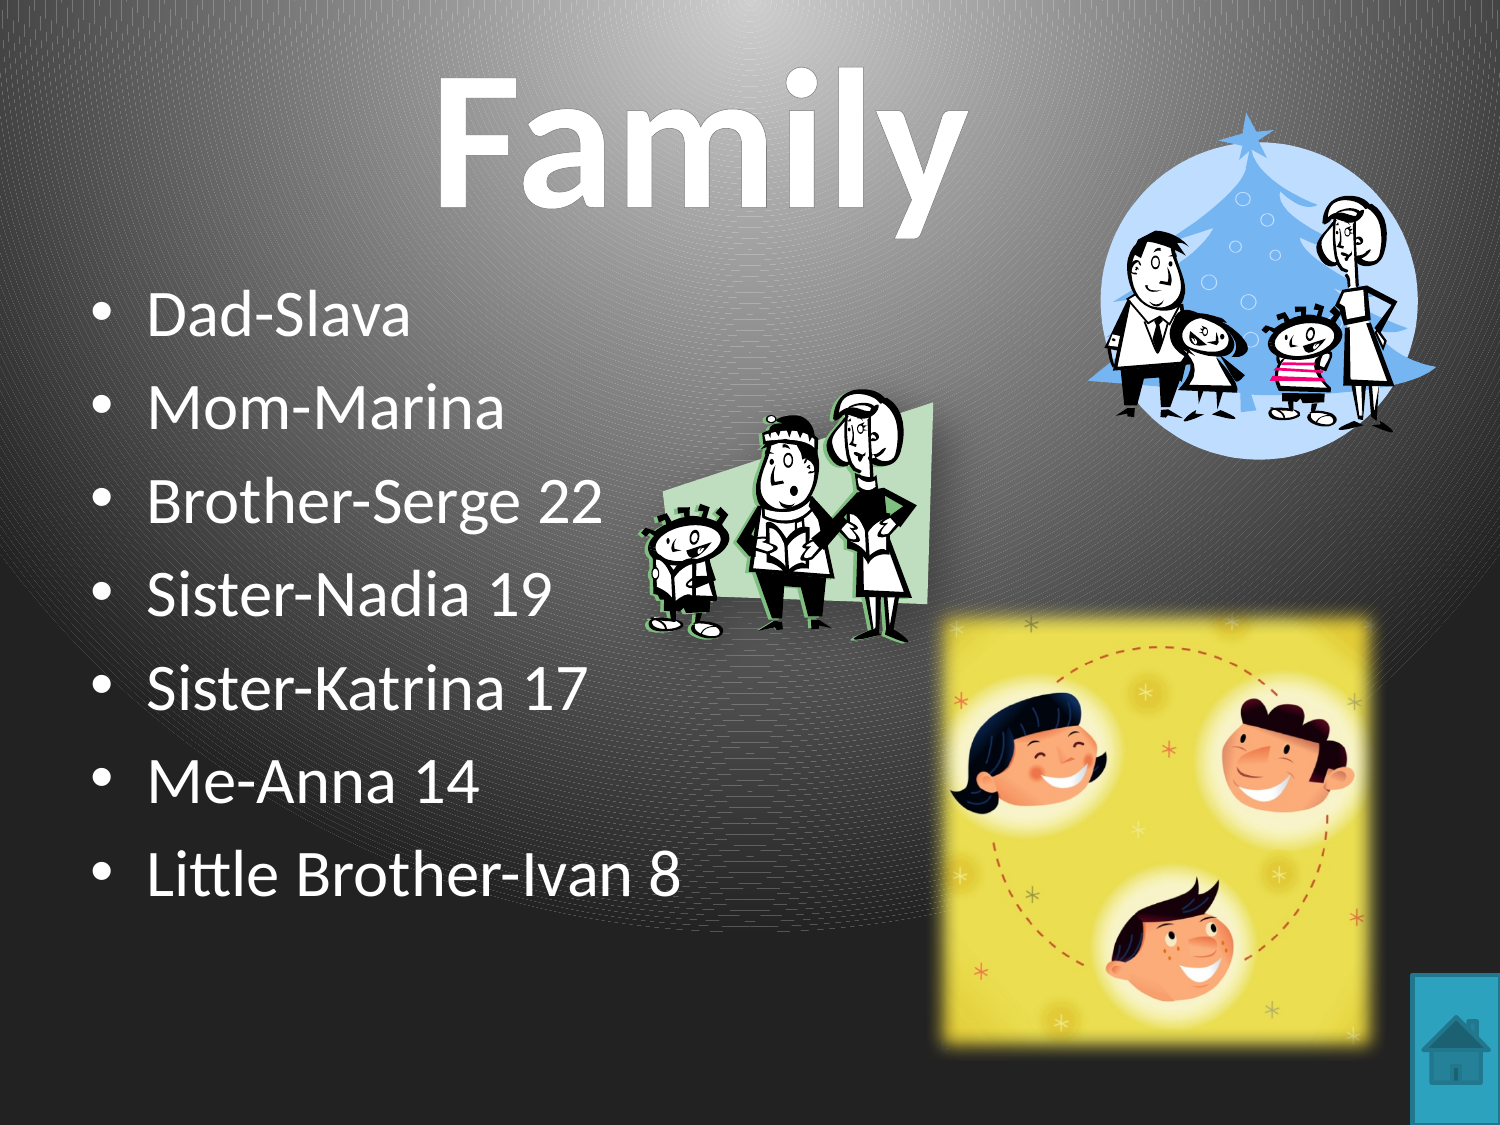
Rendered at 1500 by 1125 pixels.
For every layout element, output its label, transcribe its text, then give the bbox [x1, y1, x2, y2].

list Dad-Slava Mom-Marina Brother-Serge 22 Sister-Nadia 19 Sister-Katrina 17 Me-Anna 14 Little Brother-Ivan 8 [75, 262, 1425, 1005]
picture [1087, 112, 1437, 460]
text_box Family [162, 0, 1238, 255]
picture [637, 387, 1388, 1063]
text_box [1410, 973, 1500, 1125]
